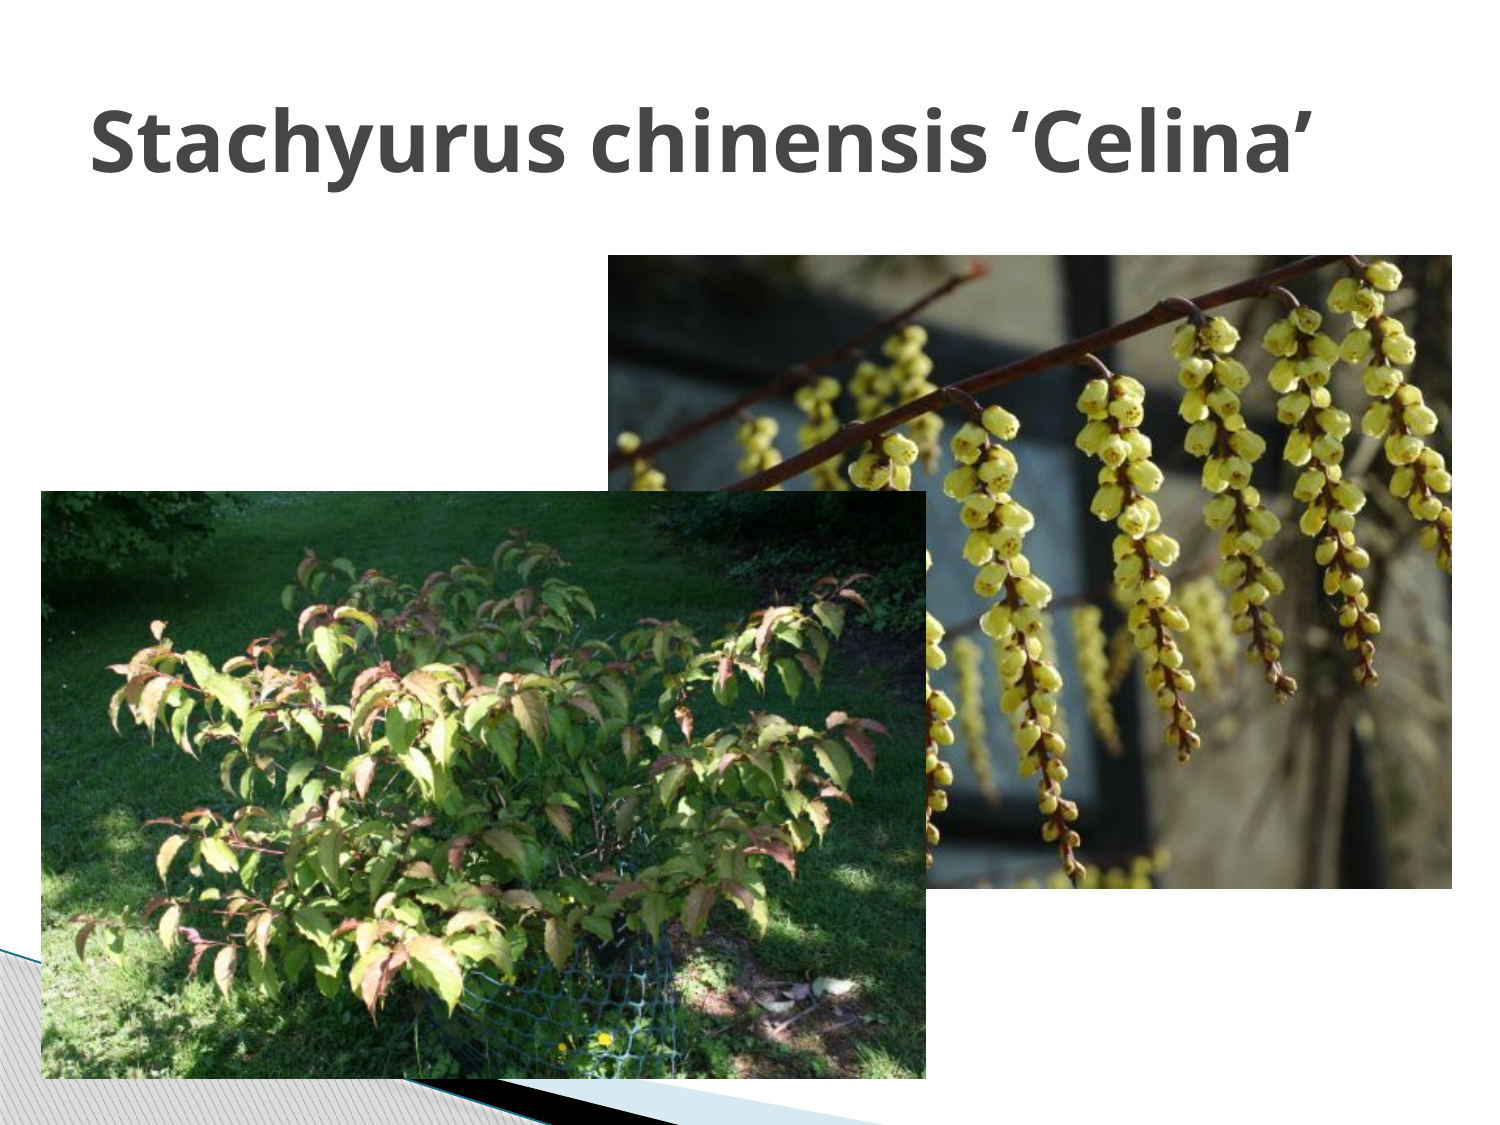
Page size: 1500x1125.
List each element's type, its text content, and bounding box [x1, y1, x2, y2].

picture [41, 255, 1453, 1080]
title Stachyurus chinensis ‘Celina’ [75, 45, 1425, 233]
